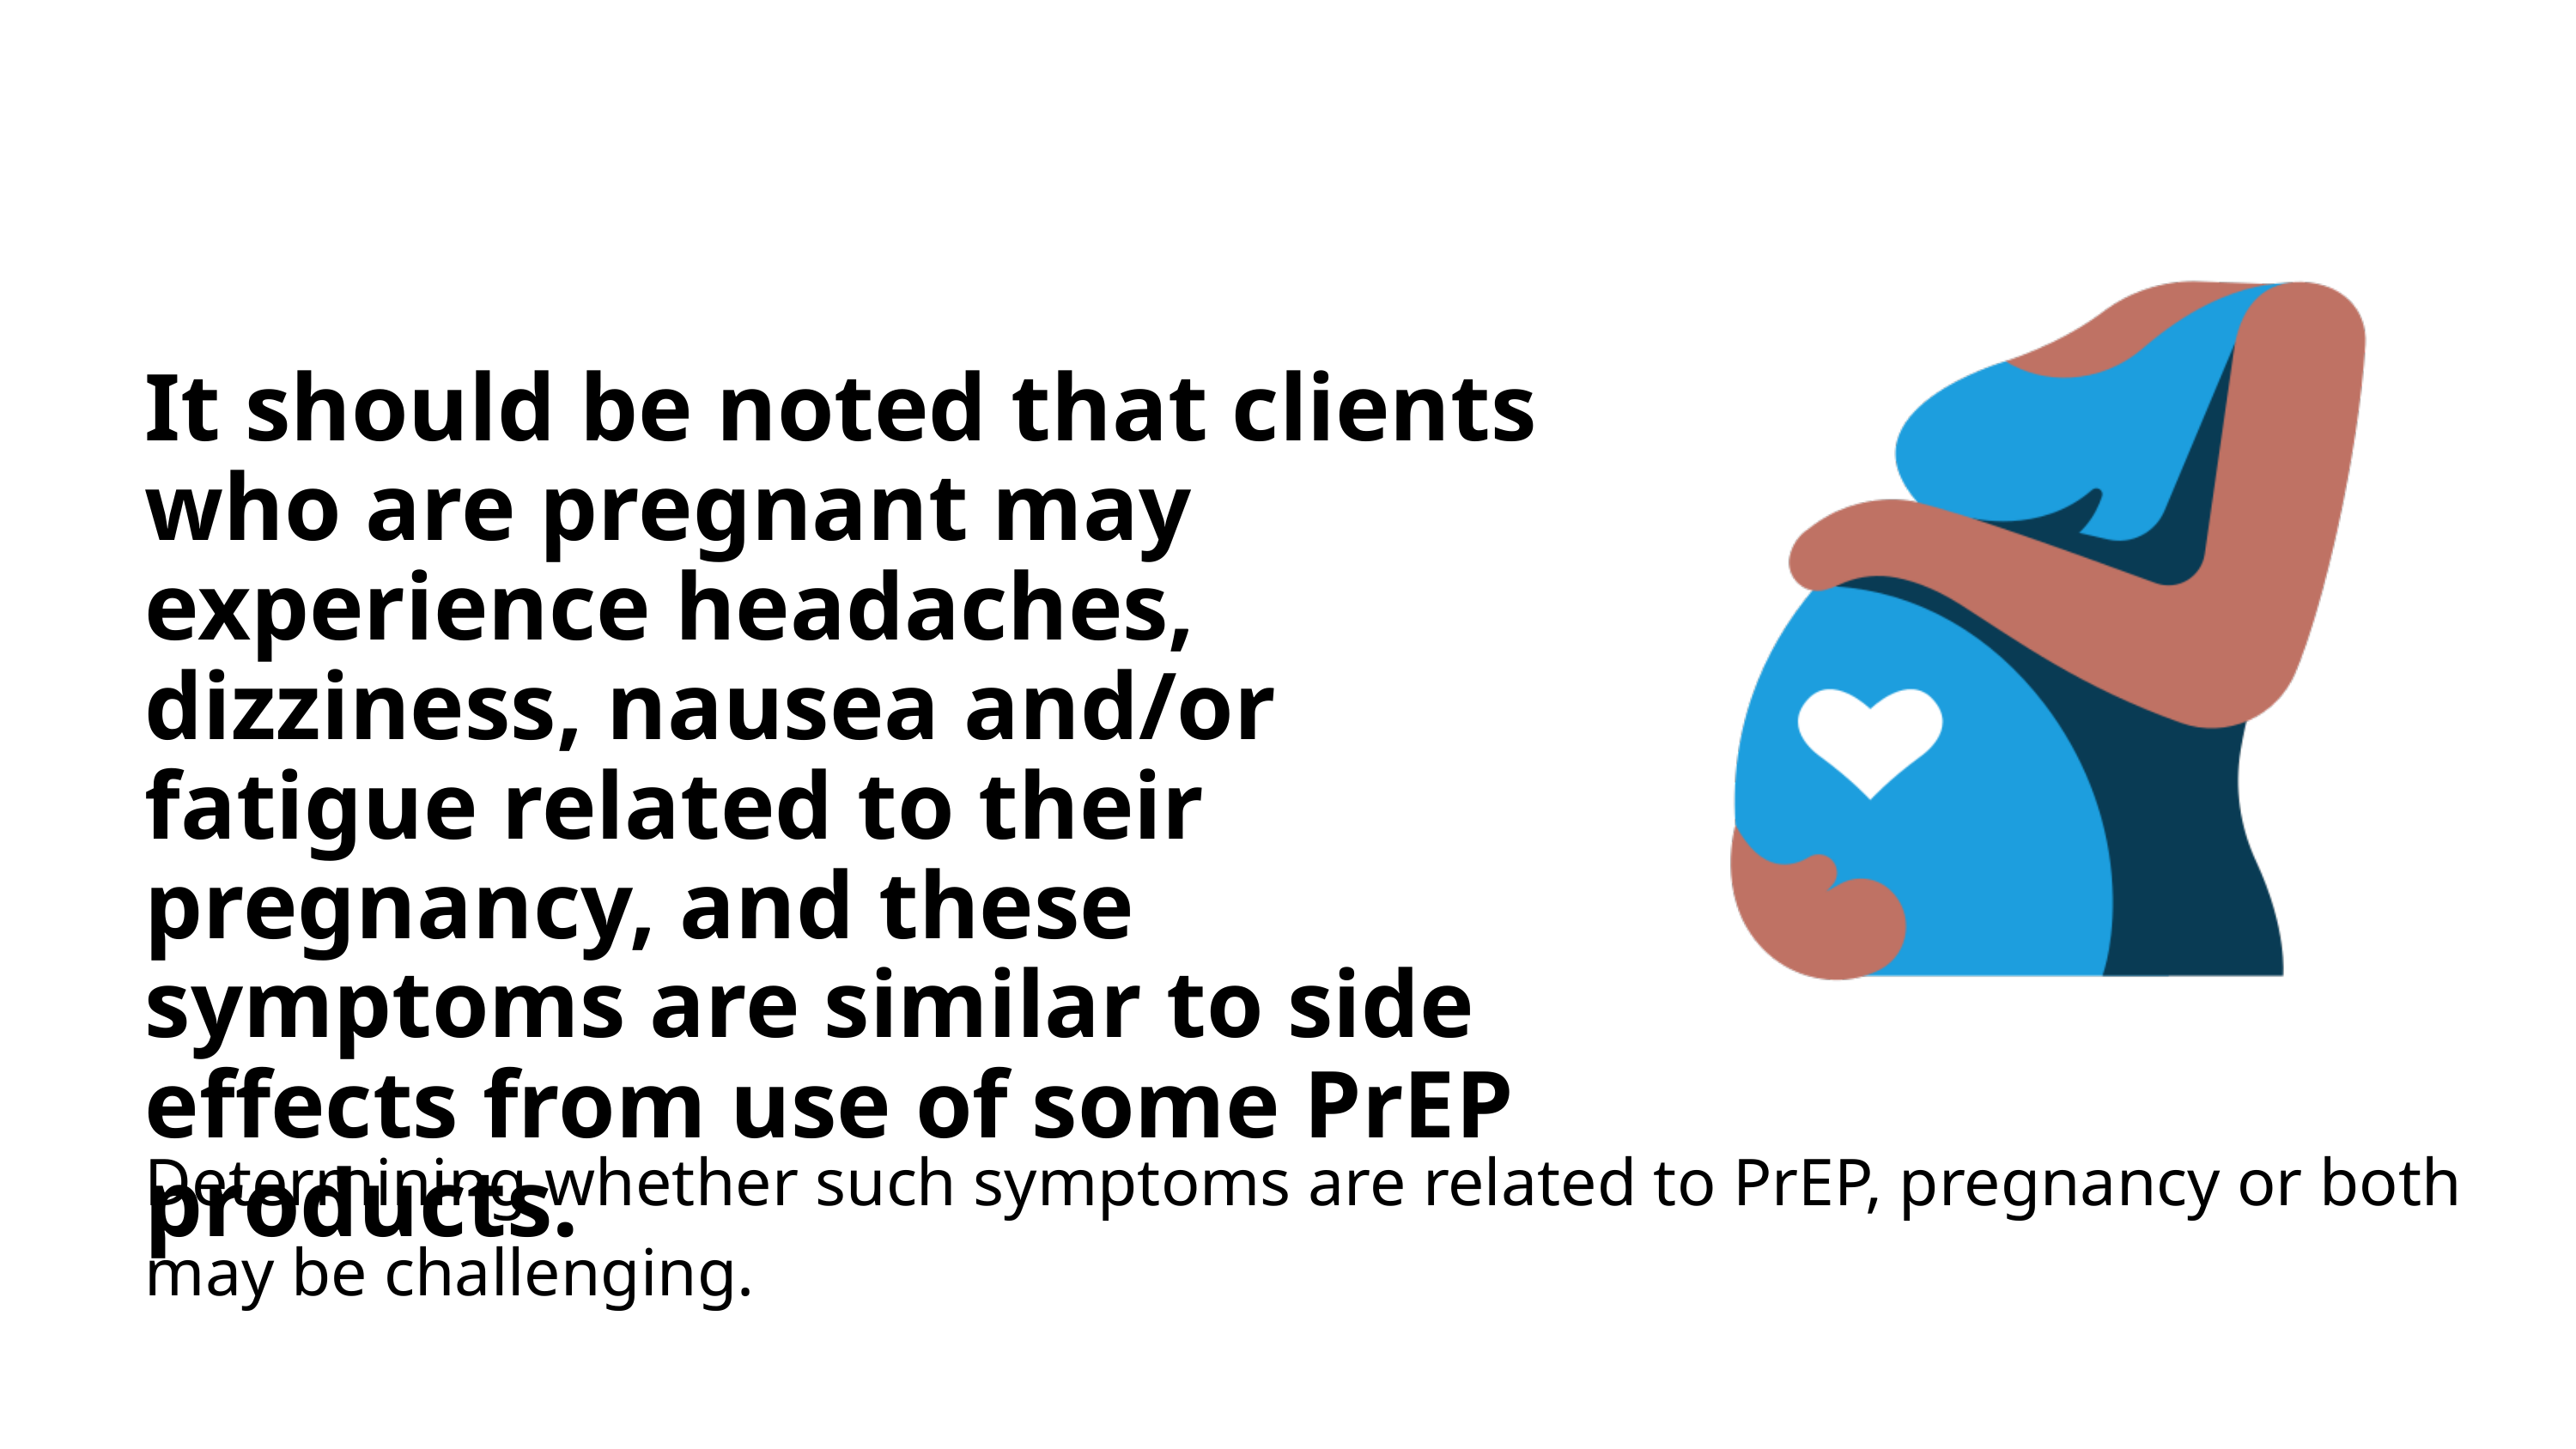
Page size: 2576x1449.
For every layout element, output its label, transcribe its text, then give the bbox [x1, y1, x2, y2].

text_box It should be noted that clients who are pregnant may experience headaches, dizziness, nausea and/or fatigue related to their pregnancy, and these symptoms are similar to side effects from use of some PrEP products. [144, 359, 1571, 1127]
text_box Determining whether such symptoms are related to PrEP, pregnancy or both may be challenging. [144, 1127, 2535, 1309]
text_box [1716, 270, 2368, 985]
